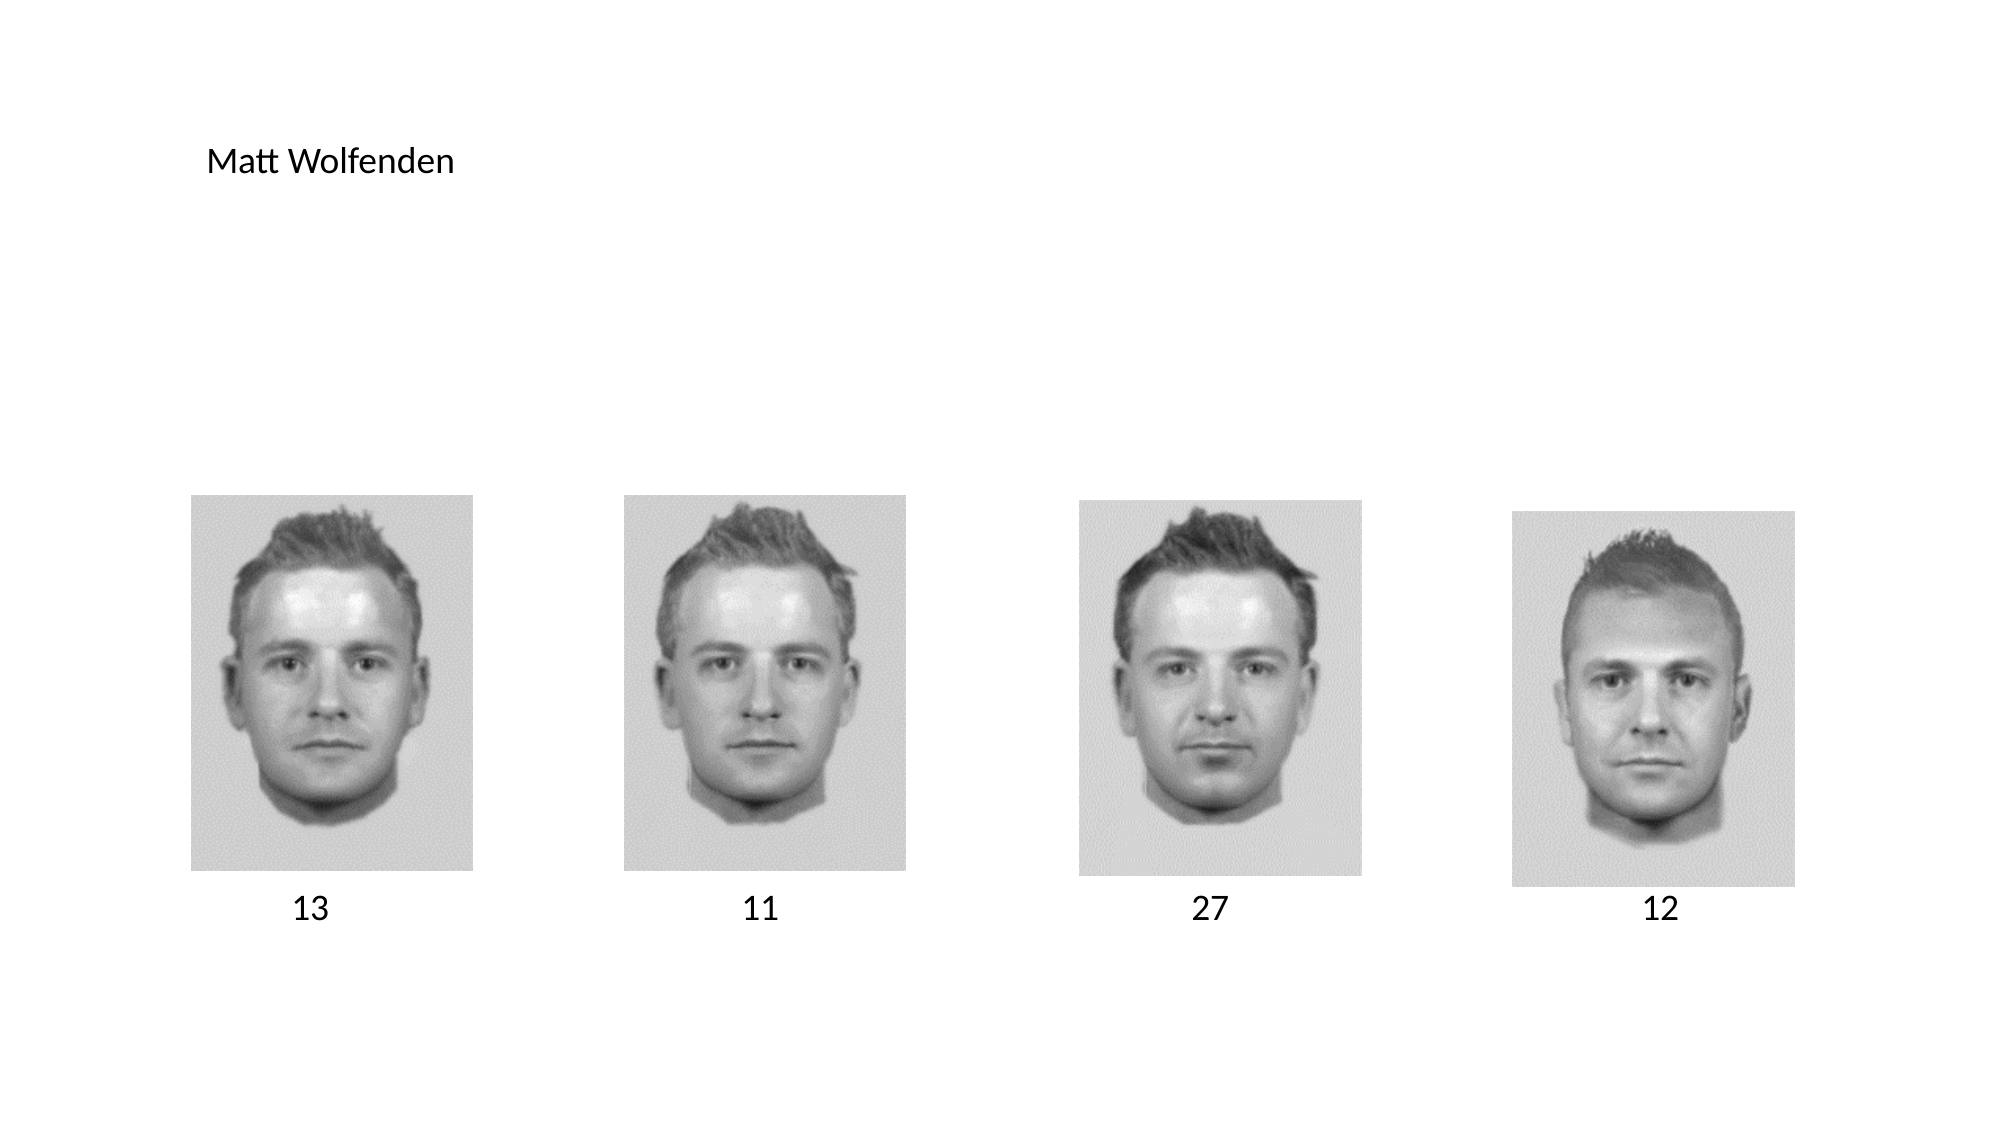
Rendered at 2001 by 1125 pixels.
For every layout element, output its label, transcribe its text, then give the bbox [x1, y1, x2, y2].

text_box Matt Wolfenden [191, 128, 1192, 189]
picture [1079, 500, 1362, 876]
picture [1512, 511, 1795, 887]
picture [624, 495, 906, 871]
picture [191, 495, 473, 871]
text_box 13 11 27 12 [276, 875, 1719, 935]
